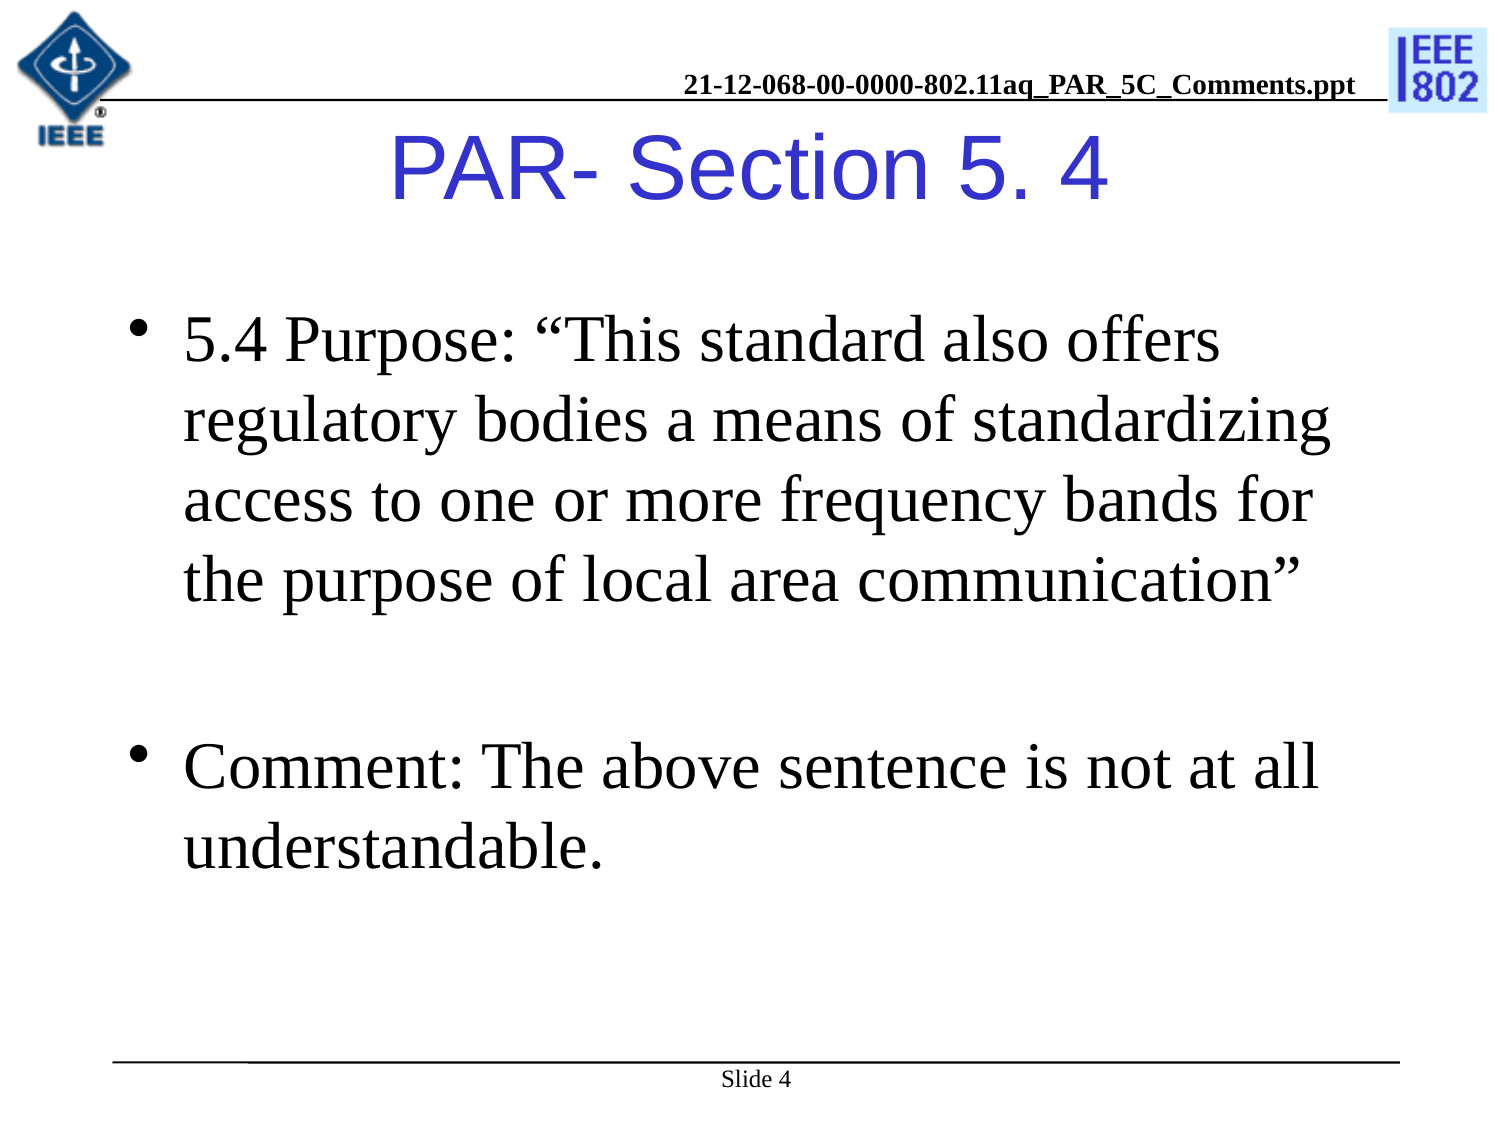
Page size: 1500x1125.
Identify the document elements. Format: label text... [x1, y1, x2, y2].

picture [12, 9, 137, 150]
slide_number Slide 4 [712, 1061, 800, 1093]
title PAR- Section 5. 4 [112, 99, 1388, 226]
picture [1374, 9, 1499, 138]
list 5.4 Purpose: “This standard also offers regulatory bodies a means of standardizing access to one or more frequency bands for the purpose of local area communication” Comment: The above sentence is not at all understandable. [112, 287, 1426, 1013]
